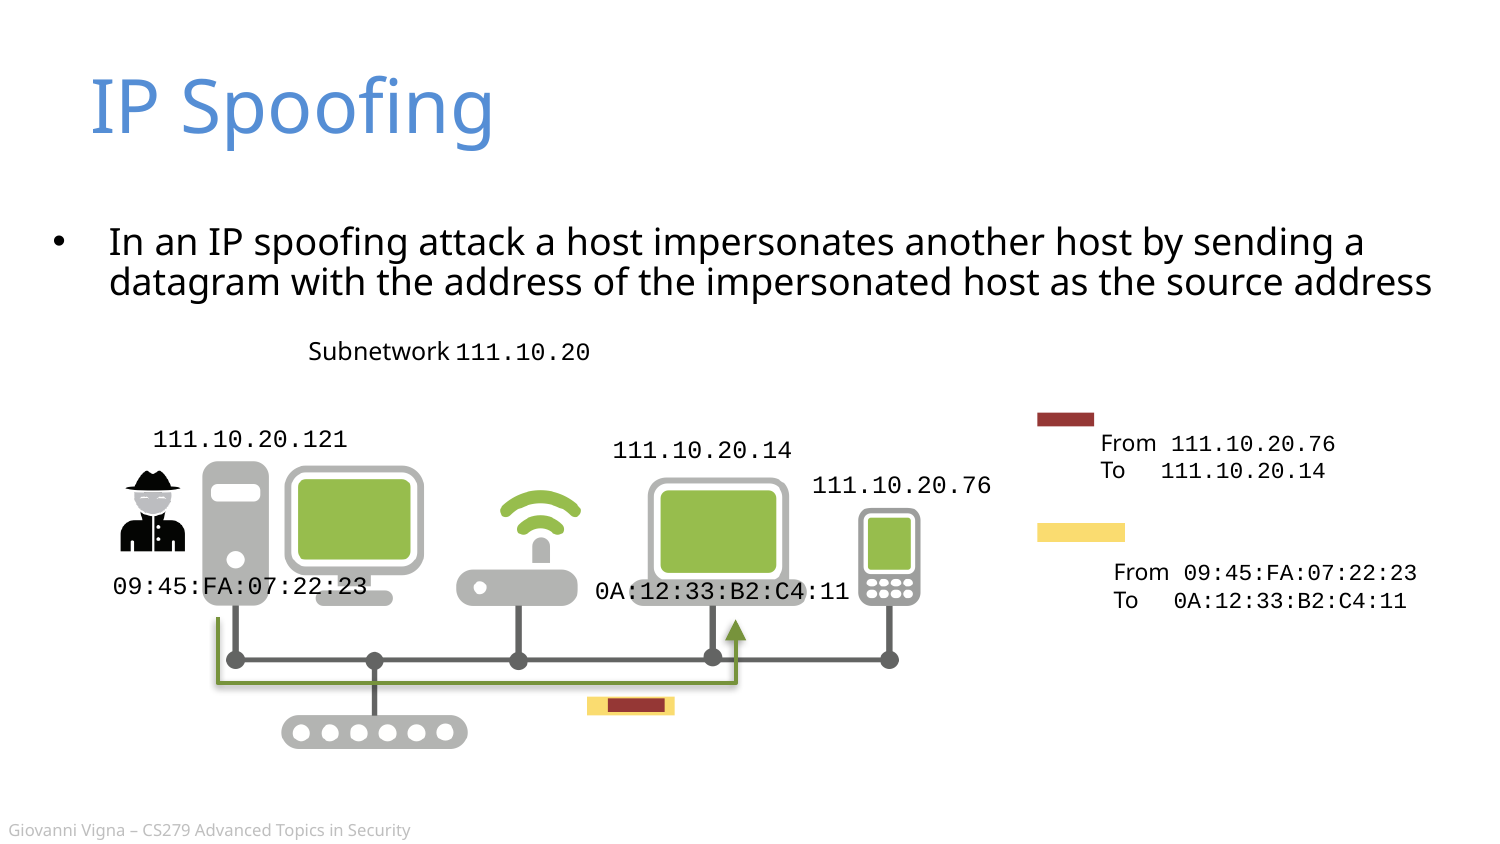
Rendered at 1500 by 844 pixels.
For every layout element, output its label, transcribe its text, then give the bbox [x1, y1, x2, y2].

text_box From 09:45:FA:07:22:23 To 0A:12:33:B2:C4:11 [1100, 551, 1432, 620]
text_box [1037, 412, 1095, 427]
text_box 09:45:FA:07:22:23 [97, 562, 169, 608]
text_box From 111.10.20.76 To 111.10.20.14 [1087, 421, 1350, 491]
title IP Spoofing [75, 33, 1425, 175]
picture [109, 405, 956, 764]
text_box [1037, 523, 1125, 542]
list In an IP spoofing attack a host impersonates another host by sending a datagram with the address of the impersonated host as the source address [37, 215, 1463, 396]
text_box 111.10.20.121 [139, 415, 169, 459]
text_box 111.10.20.76 [960, 462, 1006, 506]
text_box Subnetwork 111.10.20 [294, 328, 610, 372]
